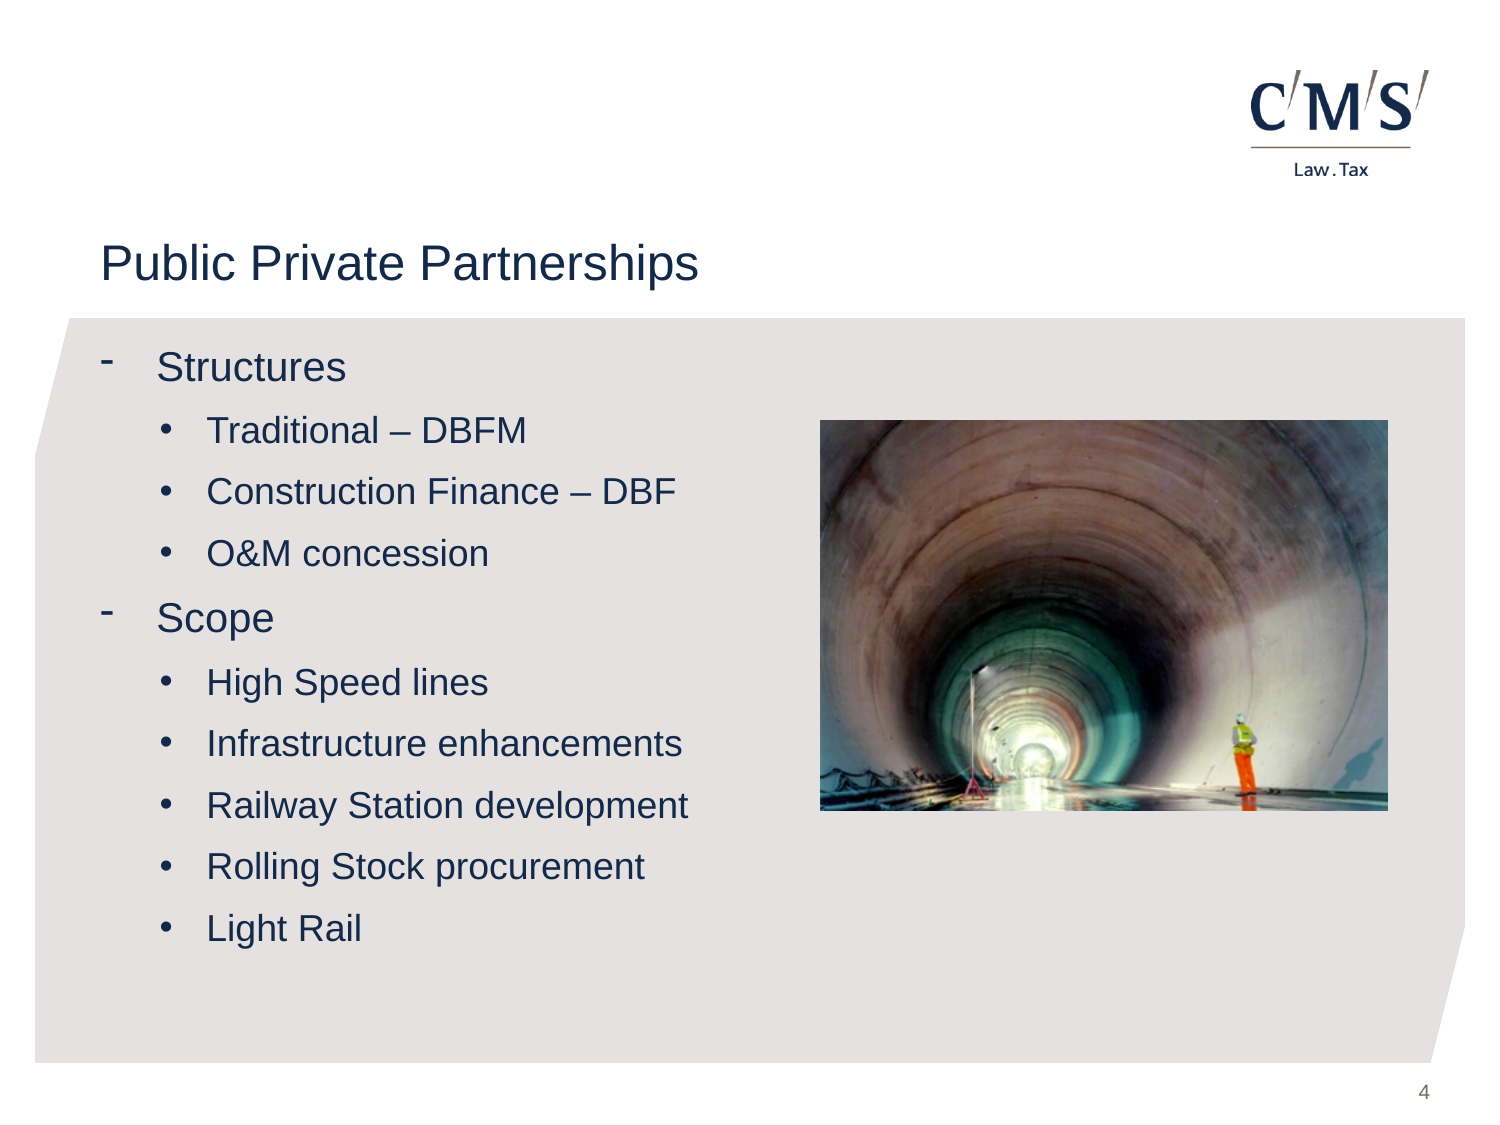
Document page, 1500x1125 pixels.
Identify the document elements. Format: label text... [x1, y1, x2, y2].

picture [35, 318, 1465, 1063]
list Structures Traditional – DBFM Construction Finance – DBF O&M concession Scope High Speed lines Infrastructure enhancements Railway Station development Rolling Stock procurement Light Rail [85, 331, 1430, 1024]
picture [1251, 70, 1429, 176]
list Public Private Partnerships [85, 38, 1178, 299]
slide_number 4 [1350, 1070, 1446, 1111]
